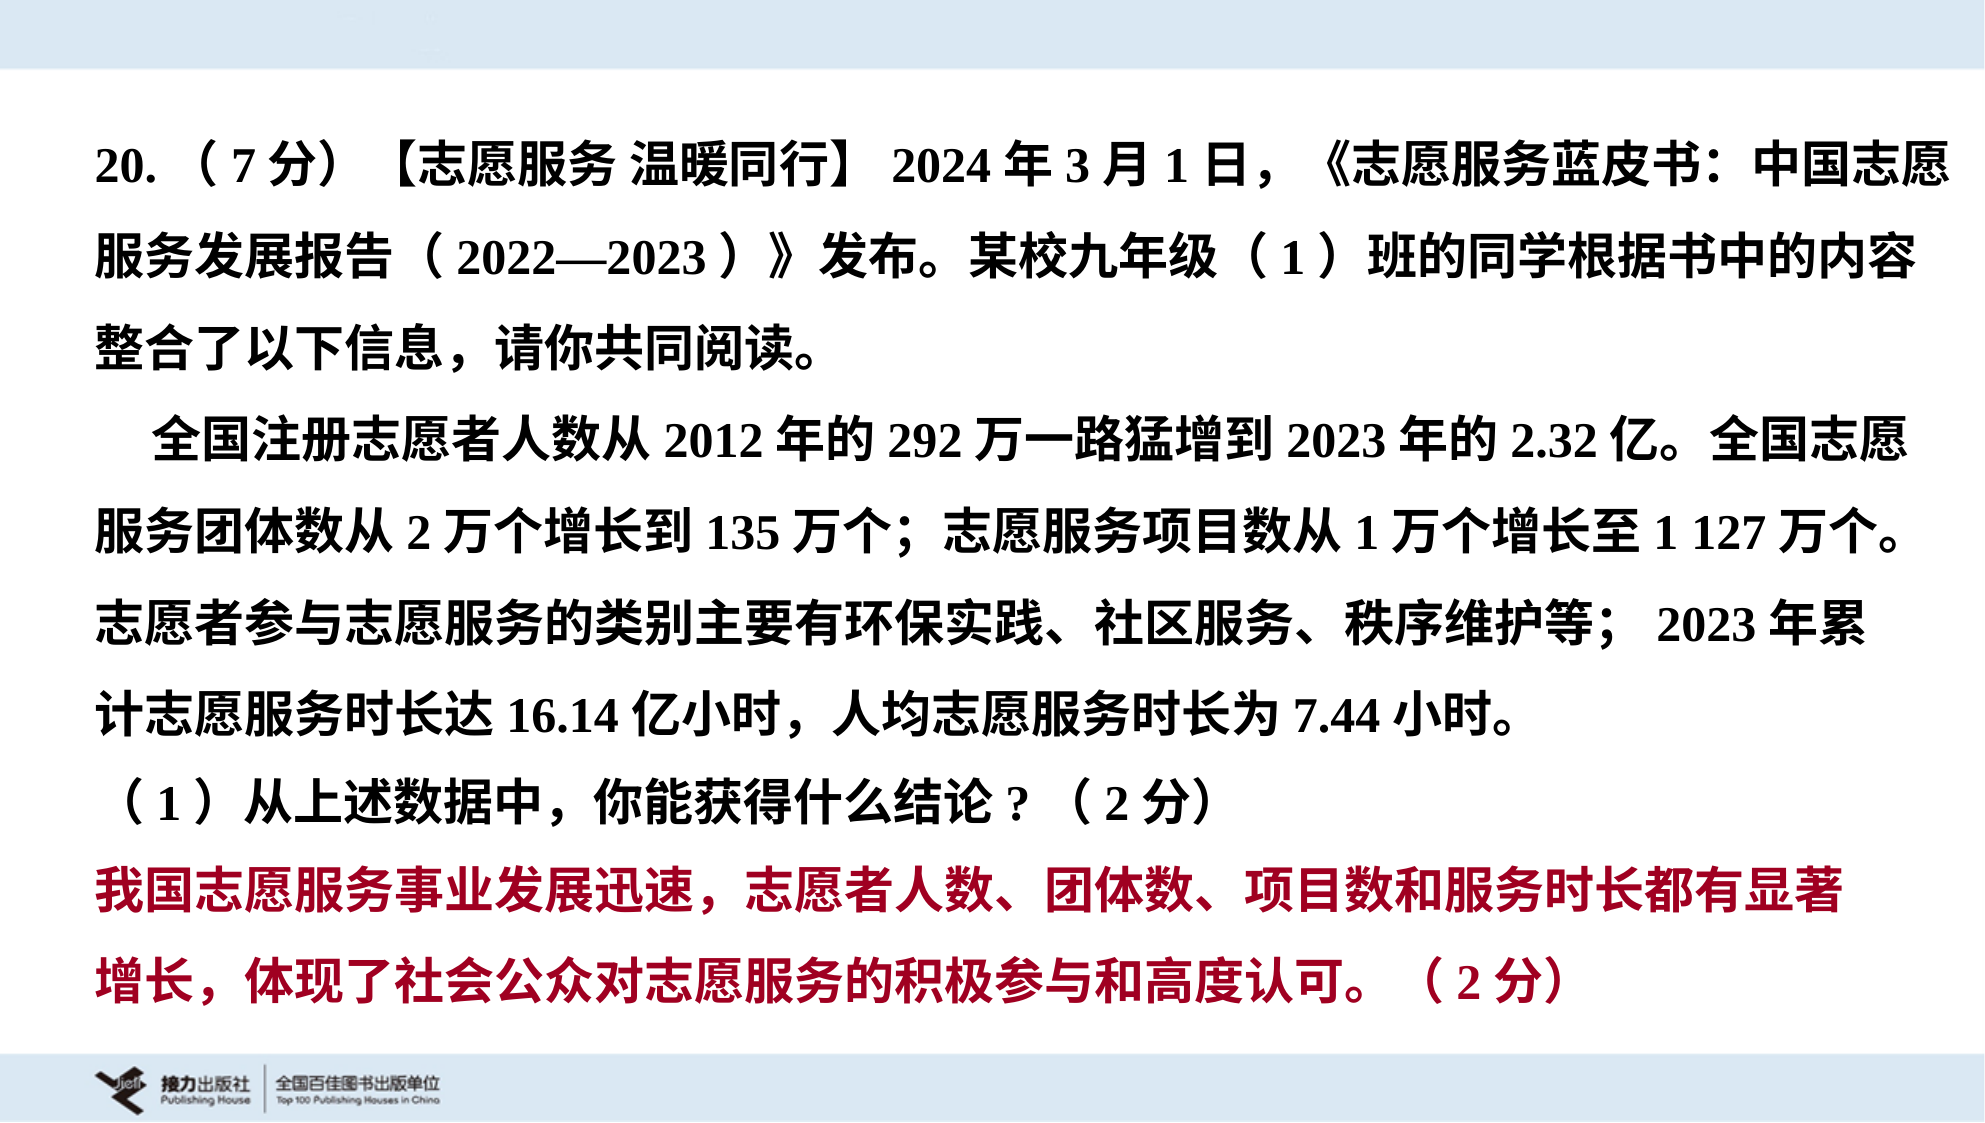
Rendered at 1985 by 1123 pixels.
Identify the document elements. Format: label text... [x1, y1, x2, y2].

picture [0, 0, 1985, 1122]
text_box 我国志愿服务事业发展迅速，志愿者人数、团体数、项目数和服务时长都有显著 增长，体现了社会公众对志愿服务的积极参与和高度认可。（2分） [94, 826, 1892, 1010]
text_box 20.（7分）【志愿服务 温暖同行】2024年3月1日，《志愿服务蓝皮书：中国志愿 服务发展报告（2022—2023）》发布。某校九年级（1）班的同学根据书中的内容 整合了以下信息，请你共同阅读。 全国注册志愿者人数从2012年的292万一路猛增到2023年的2.32亿。全国志愿 服务团体数从2万个增长到135万个；志愿服务项目数从1万个增长至1 127万个。 志愿者参与志愿服务的类别主要有环保实践、社区服务、秩序维护等；2023年累 计志愿服务时长达16.14亿小时，人均志愿服务时长为7.44小时。 [94, 101, 1892, 742]
text_box （1）从上述数据中，你能获得什么结论?（2分） [94, 742, 1892, 826]
